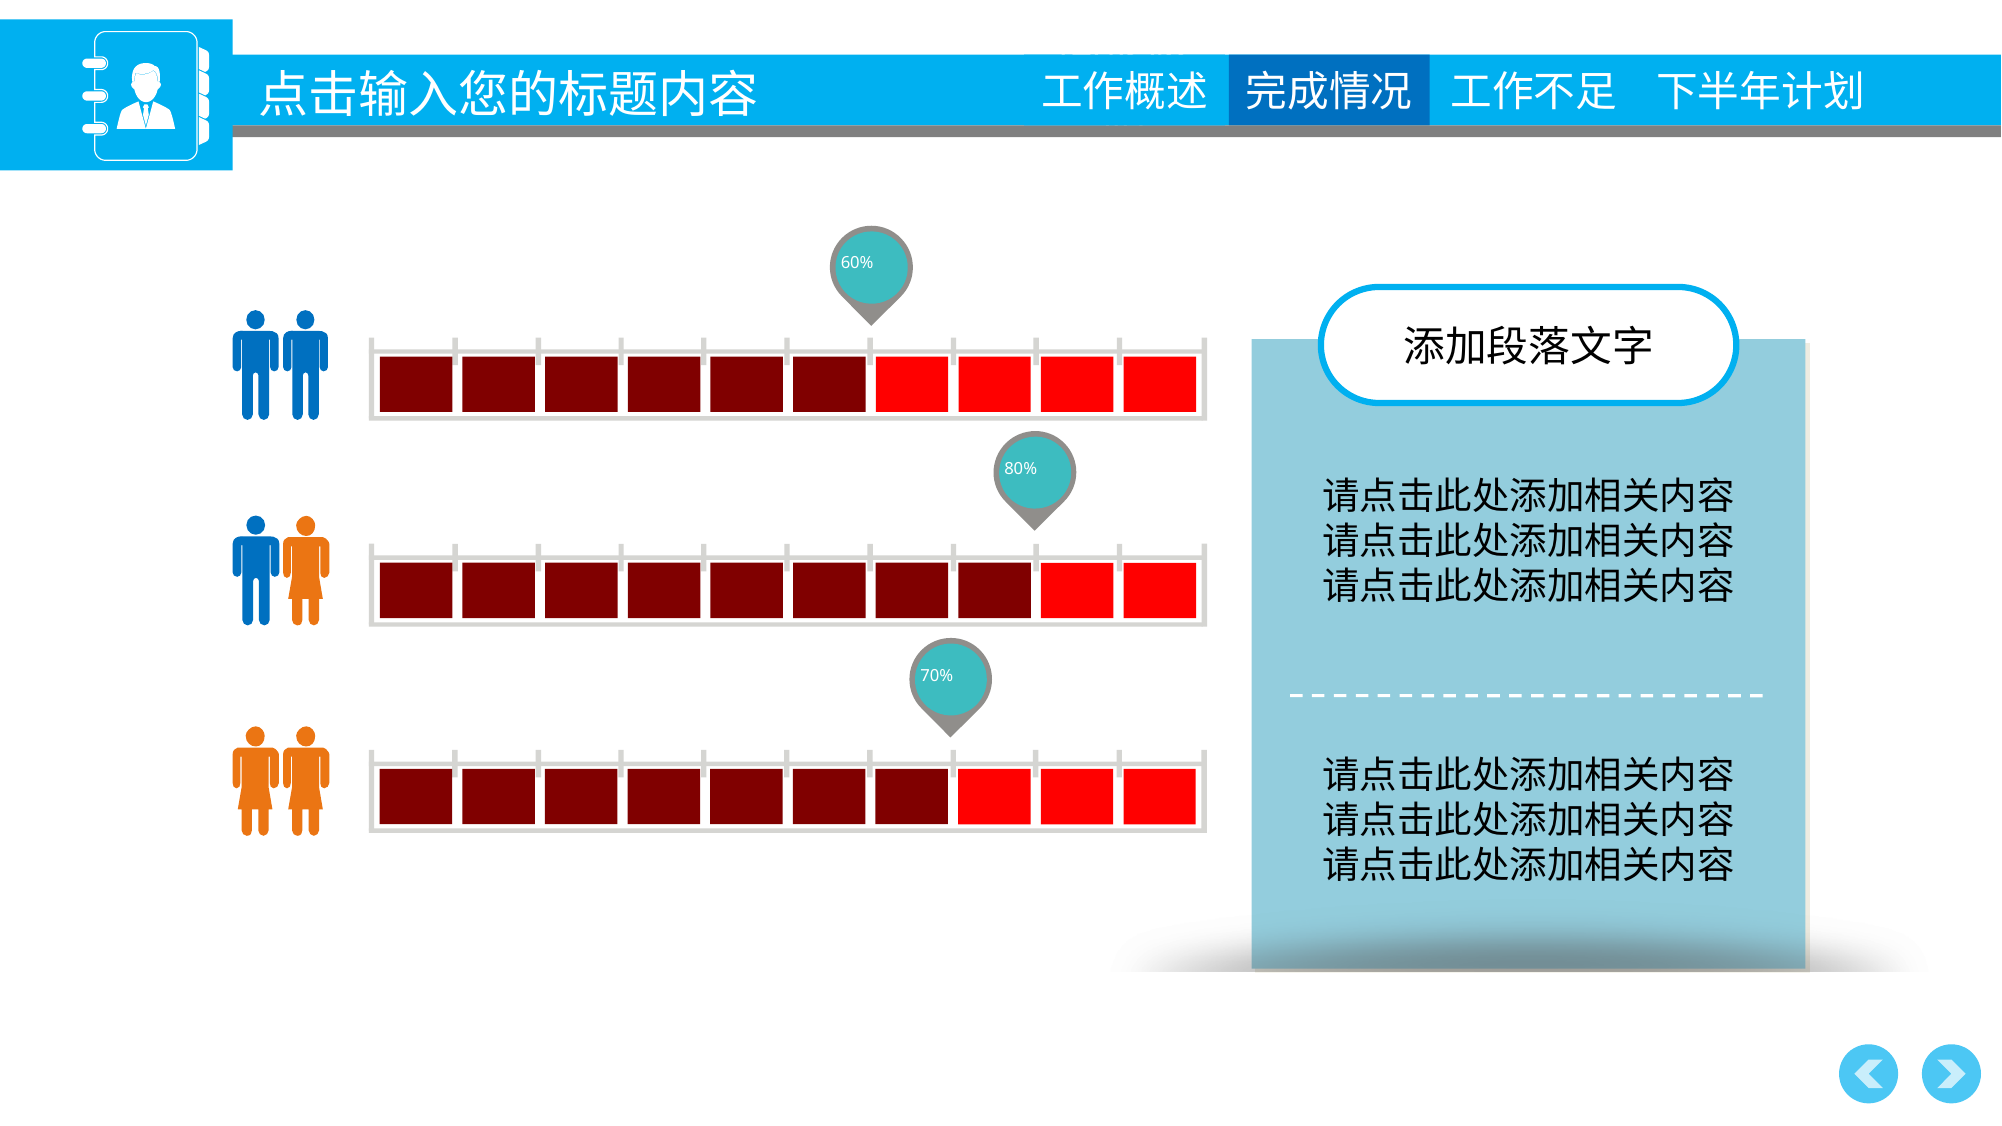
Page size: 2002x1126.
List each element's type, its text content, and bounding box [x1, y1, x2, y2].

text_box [232, 726, 330, 837]
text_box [232, 515, 330, 626]
text_box 添加段落文字 [1320, 286, 1737, 403]
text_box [368, 337, 1208, 421]
text_box [0, 17, 235, 172]
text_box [232, 309, 329, 421]
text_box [905, 634, 1005, 727]
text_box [368, 543, 1208, 627]
text_box 请点击此处添加相关内容 请点击此处添加相关内容 请点击此处添加相关内容 [1272, 464, 1786, 615]
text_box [368, 749, 1208, 834]
picture [1094, 898, 1953, 972]
text_box 请点击此处添加相关内容 请点击此处添加相关内容 请点击此处添加相关内容 [1272, 744, 1786, 894]
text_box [825, 222, 926, 315]
text_box [82, 31, 210, 161]
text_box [989, 427, 1090, 520]
text_box 点击输入您的标题内容 [243, 54, 774, 130]
text_box [1251, 339, 1806, 897]
